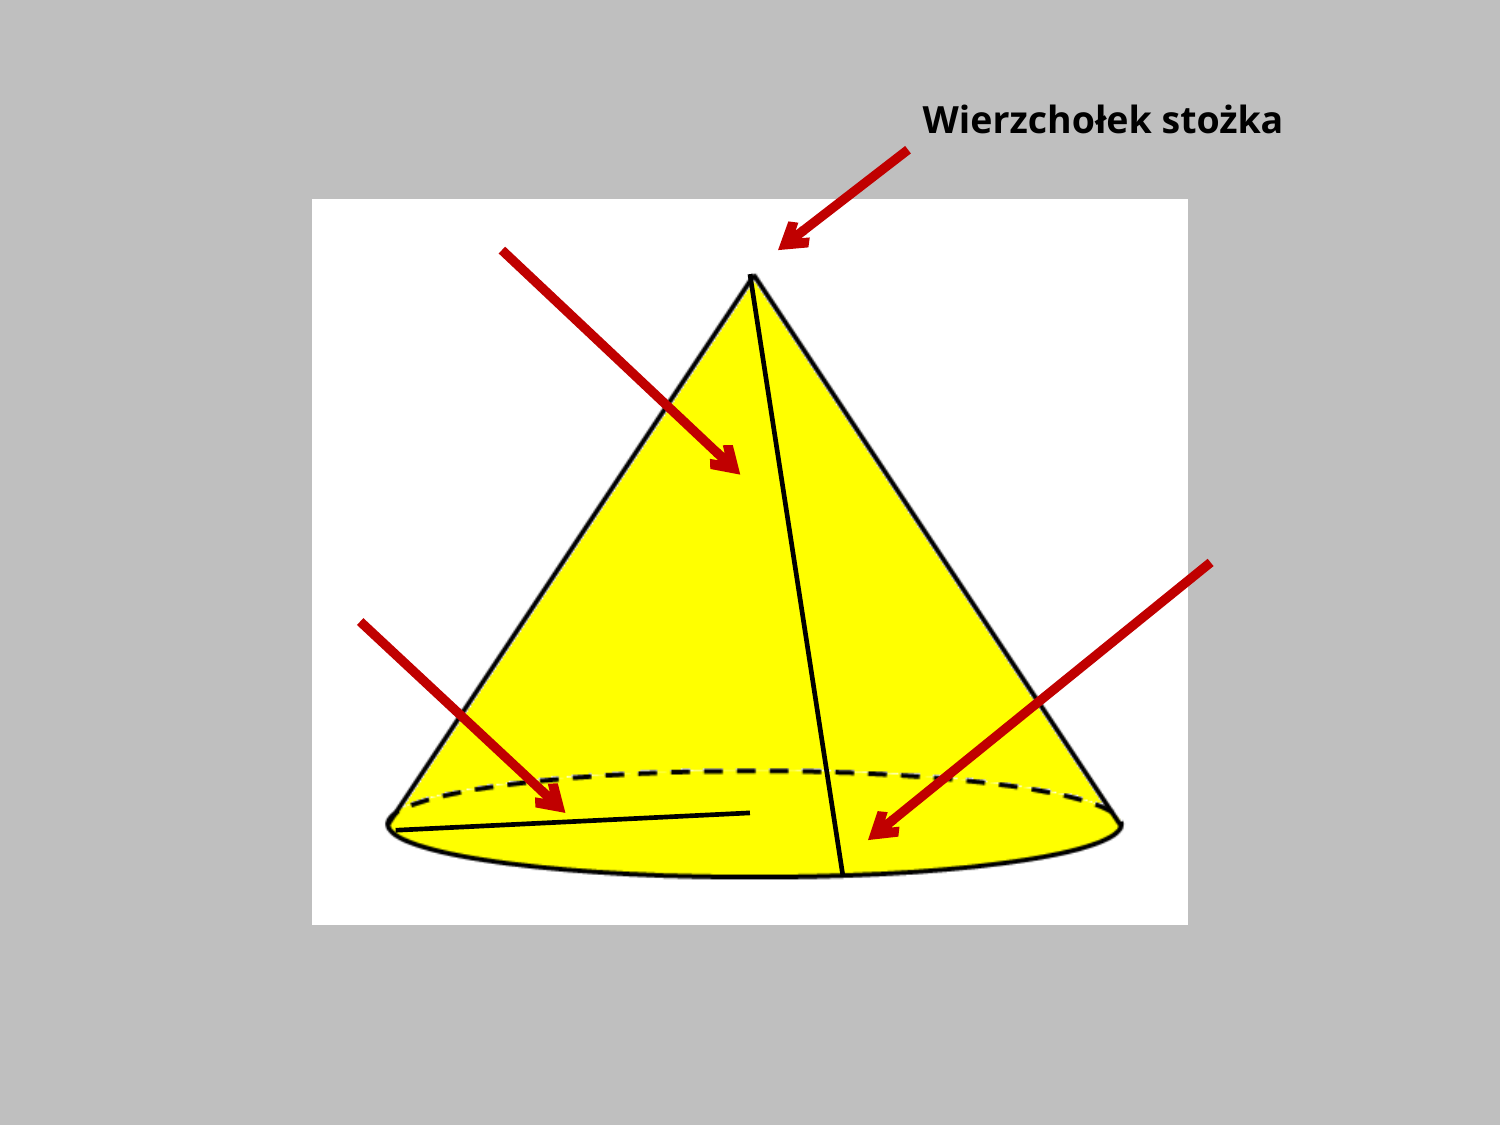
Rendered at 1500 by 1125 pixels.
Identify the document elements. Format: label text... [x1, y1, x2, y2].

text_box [749, 273, 844, 877]
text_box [777, 149, 909, 251]
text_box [395, 812, 744, 831]
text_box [501, 249, 741, 475]
picture [312, 199, 1188, 926]
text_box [359, 621, 566, 814]
text_box Wierzchołek stożka [908, 89, 1322, 149]
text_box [867, 562, 1211, 841]
